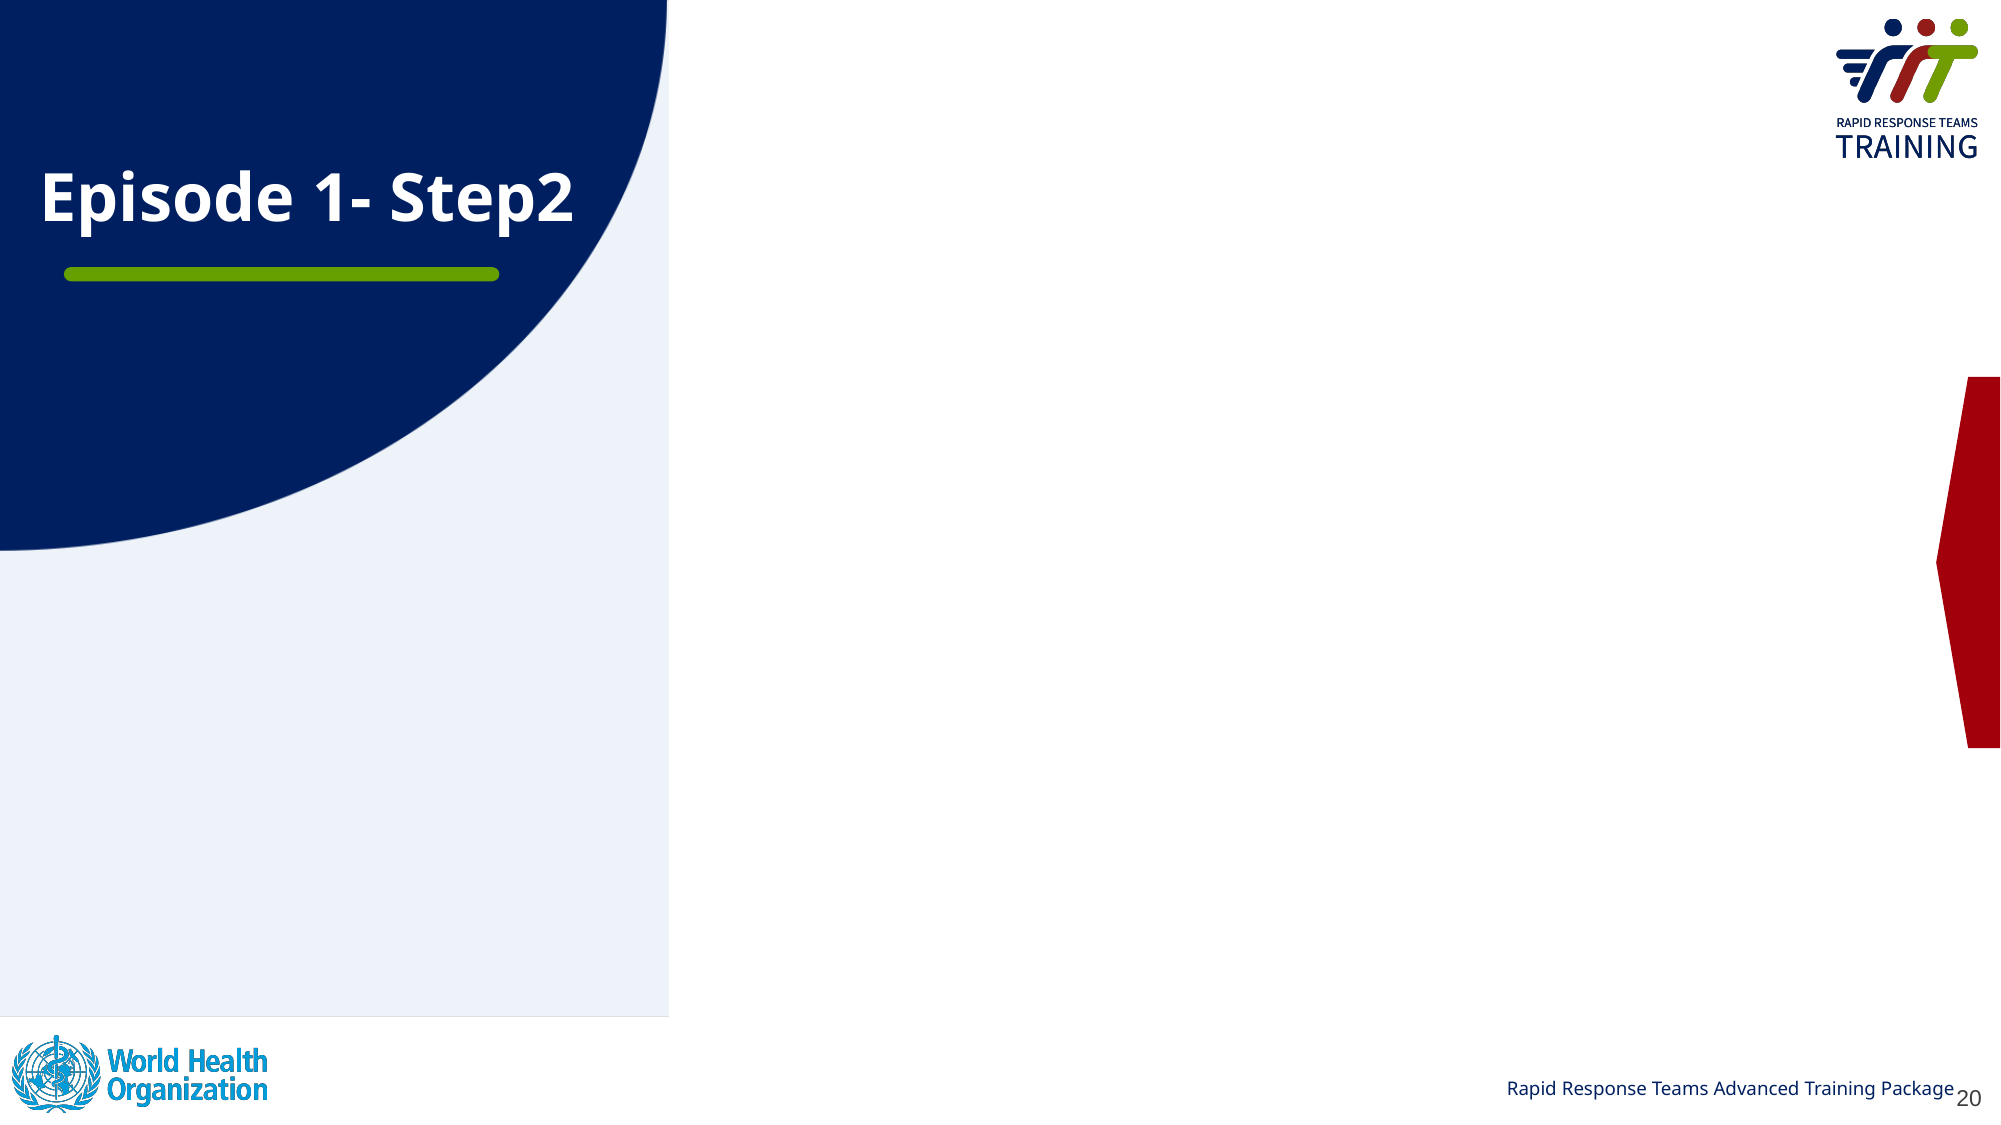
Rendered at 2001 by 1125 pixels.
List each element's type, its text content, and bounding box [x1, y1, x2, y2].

picture [0, 0, 669, 1018]
picture [34, 1054, 43, 1078]
picture [22, 1062, 26, 1077]
picture [40, 1062, 47, 1070]
picture [30, 1083, 37, 1091]
picture [50, 1108, 62, 1113]
picture [46, 1056, 54, 1062]
picture [24, 1054, 36, 1087]
picture [1835, 19, 1978, 167]
picture [36, 1088, 78, 1105]
picture [12, 1035, 54, 1068]
picture [12, 1083, 48, 1113]
picture [71, 1053, 90, 1091]
picture [59, 1035, 267, 1113]
title Episode 1- Step2 [31, 105, 616, 295]
